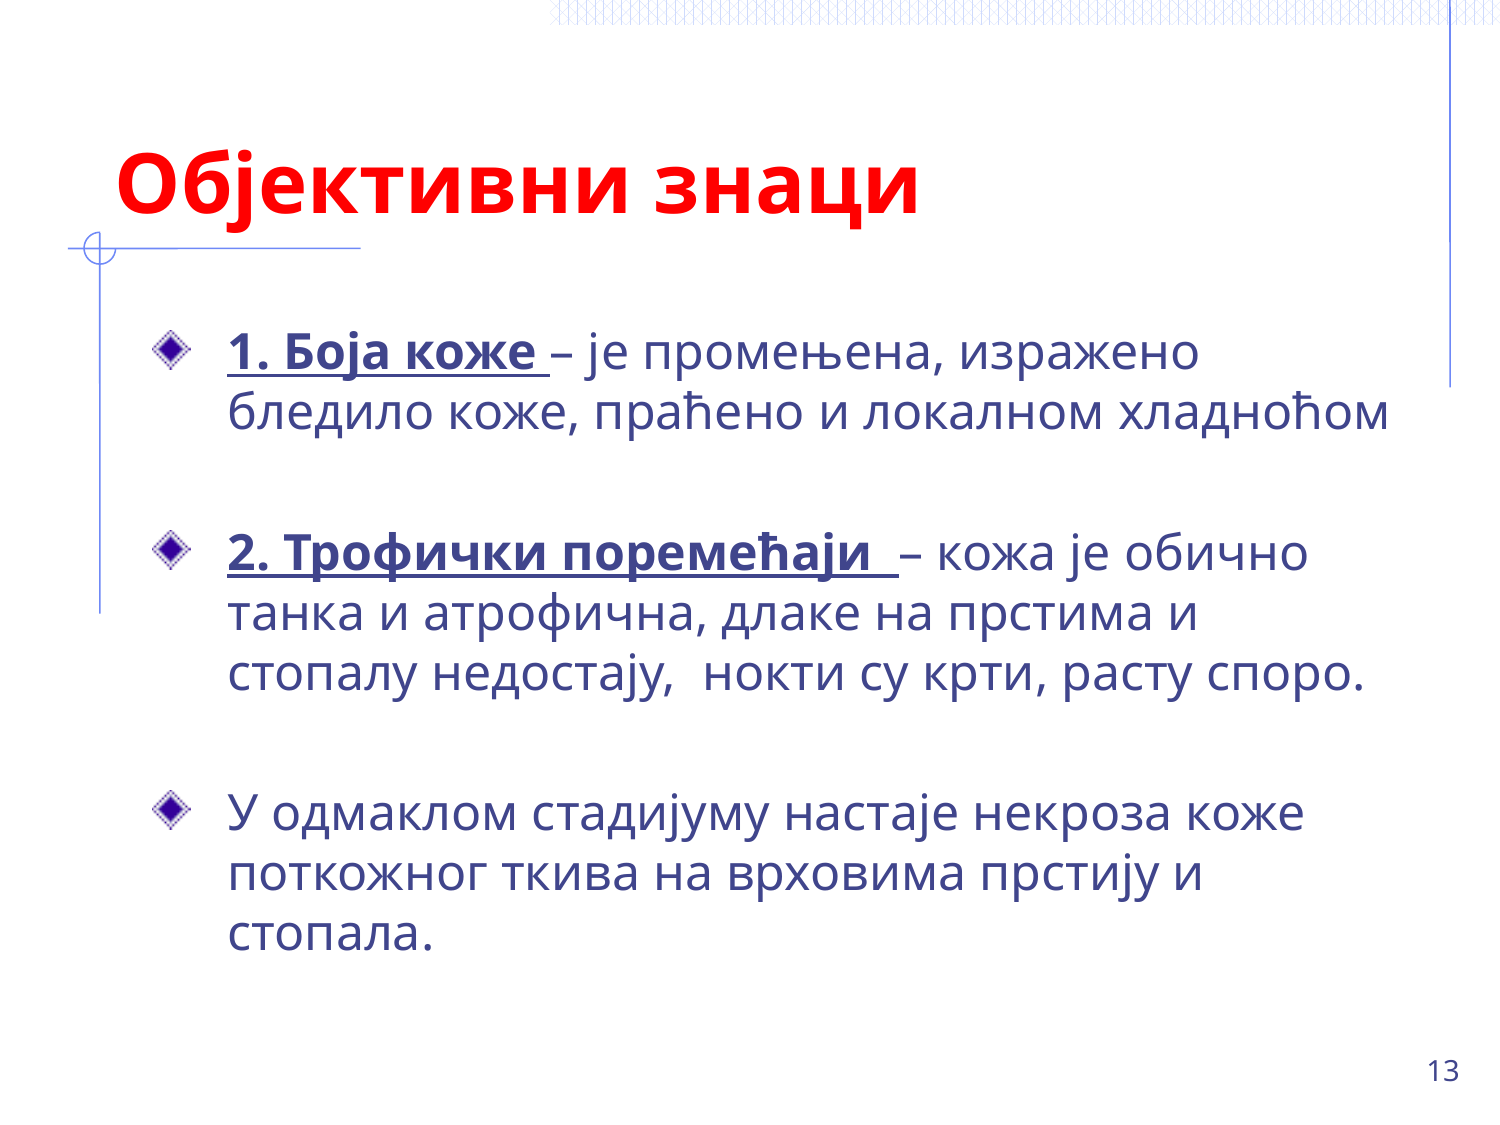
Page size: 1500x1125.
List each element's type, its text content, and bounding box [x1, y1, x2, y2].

title Објективни знаци [99, 49, 1376, 238]
picture [152, 330, 191, 370]
list 1. Боја коже – је промењена, изражено бледило коже, праћено и локалном хладноћом 2. Трофички поремећаји – кожа је обично танка и атрофична, длаке на прстима и стопалу недостају, нокти су крти, расту споро. У одмаклом стадијуму настаје некроза коже поткожног ткива на врховима прстију и стопала. [137, 312, 1413, 988]
slide_number 13 [1162, 1025, 1475, 1100]
picture [152, 530, 191, 570]
picture [152, 790, 191, 830]
